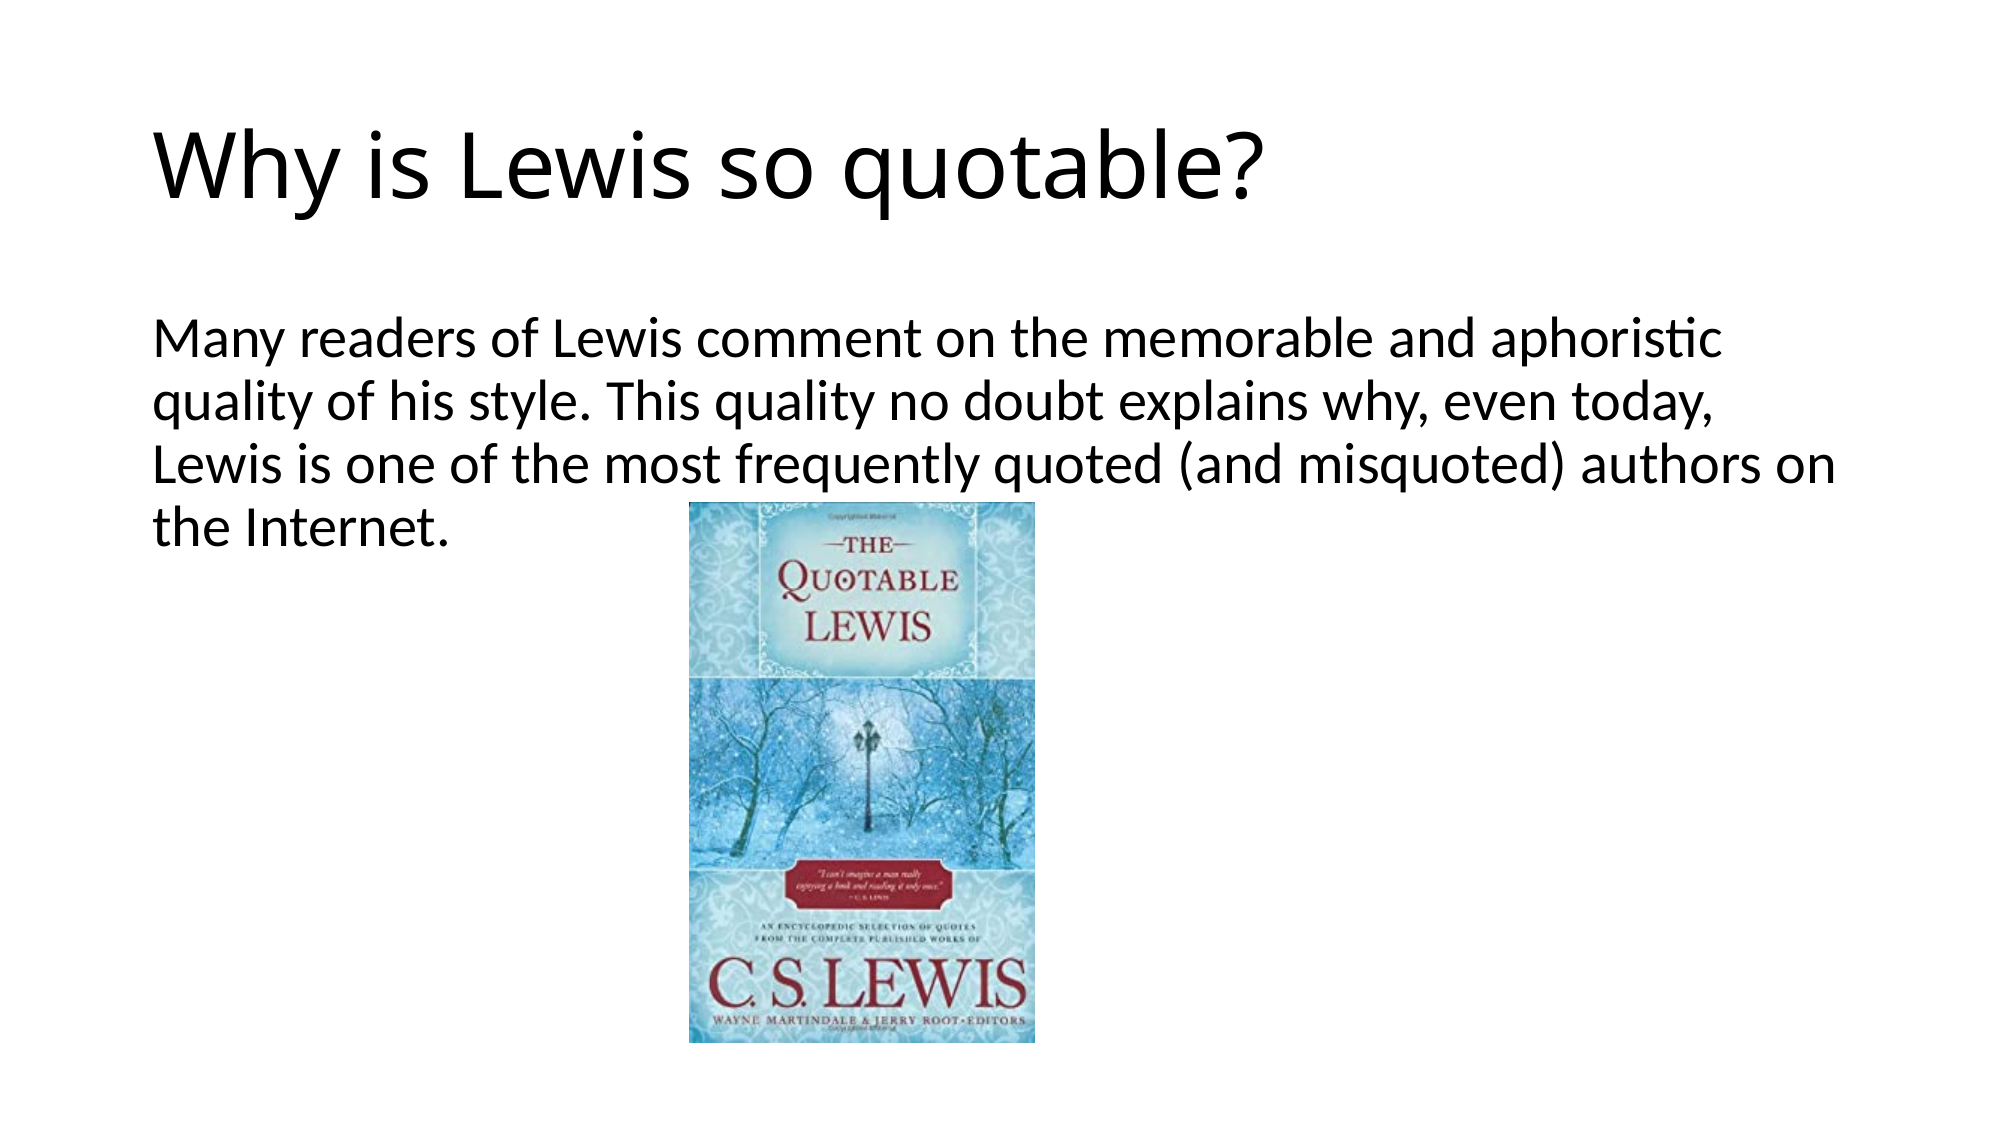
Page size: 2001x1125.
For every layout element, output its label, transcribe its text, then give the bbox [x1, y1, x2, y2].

title Why is Lewis so quotable? [137, 59, 1863, 278]
list Many readers of Lewis comment on the memorable and aphoristic quality of his style. This quality no doubt explains why, even today, Lewis is one of the most frequently quoted (and misquoted) authors on the Internet. [137, 299, 1863, 1014]
picture [689, 502, 1035, 1043]
